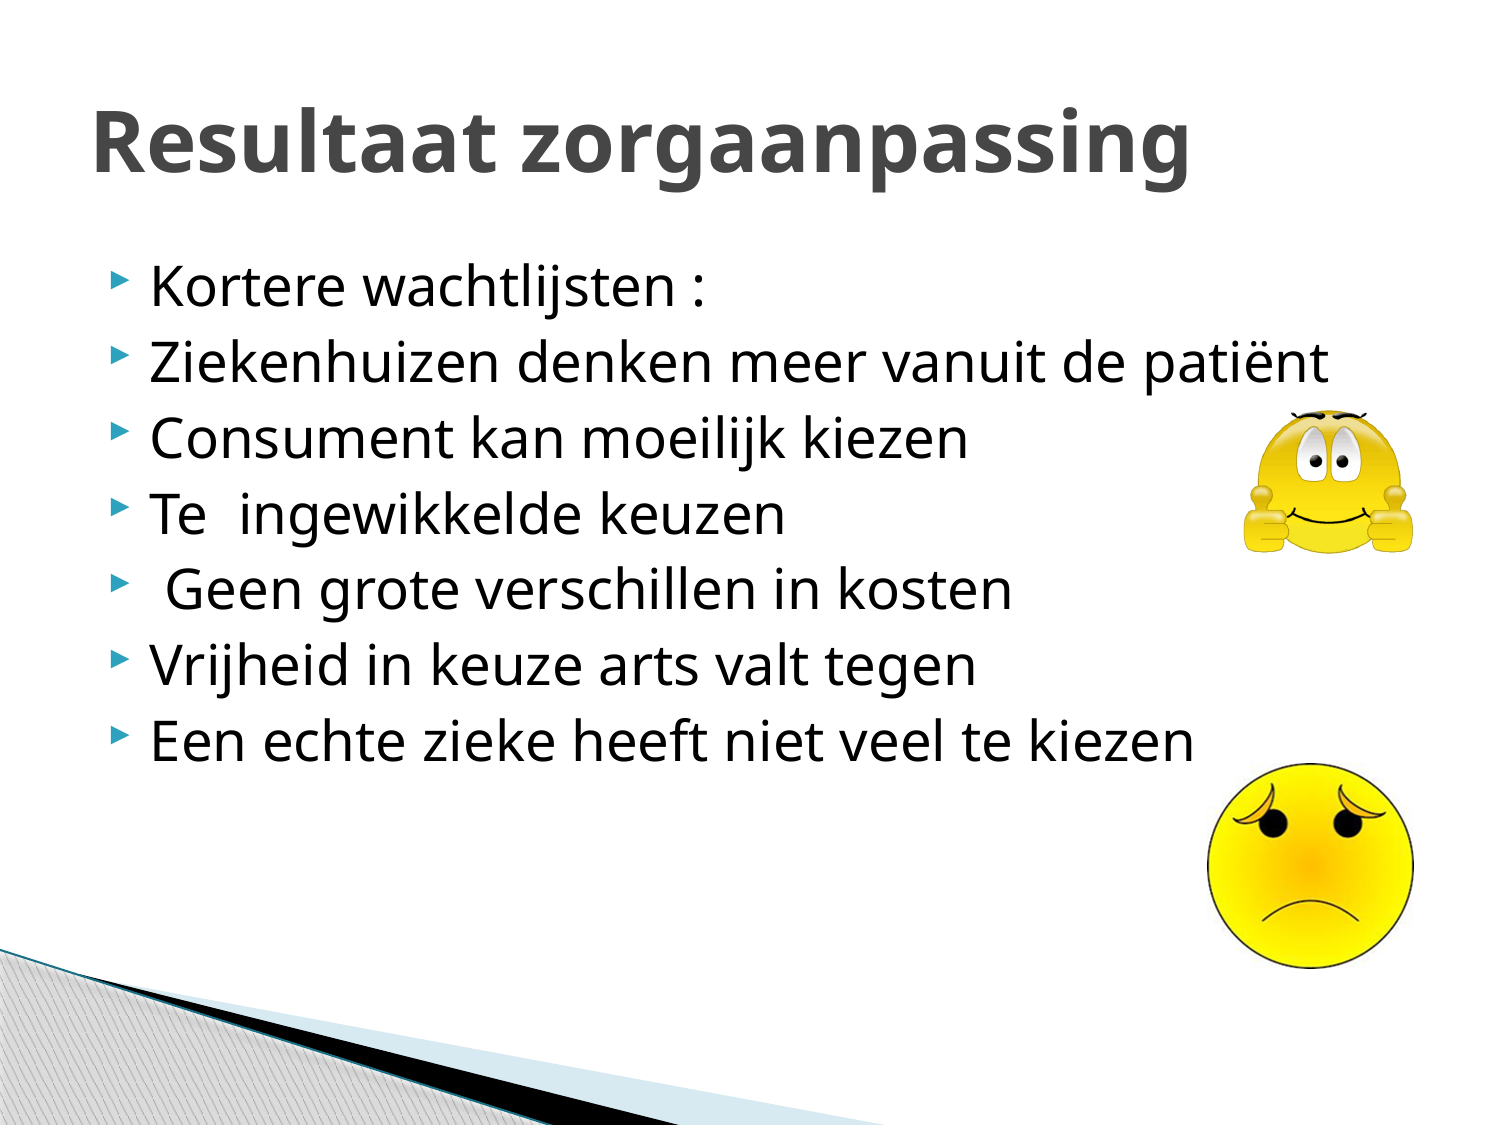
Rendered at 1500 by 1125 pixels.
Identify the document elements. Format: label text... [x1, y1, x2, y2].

picture [1242, 408, 1414, 554]
list Kortere wachtlijsten : Ziekenhuizen denken meer vanuit de patiënt Consument kan moeilijk kiezen Te ingewikkelde keuzen Geen grote verschillen in kosten Vrijheid in keuze arts valt tegen Een echte zieke heeft niet veel te kiezen [75, 243, 1425, 986]
title Resultaat zorgaanpassing [75, 45, 1425, 233]
picture [1207, 762, 1414, 970]
